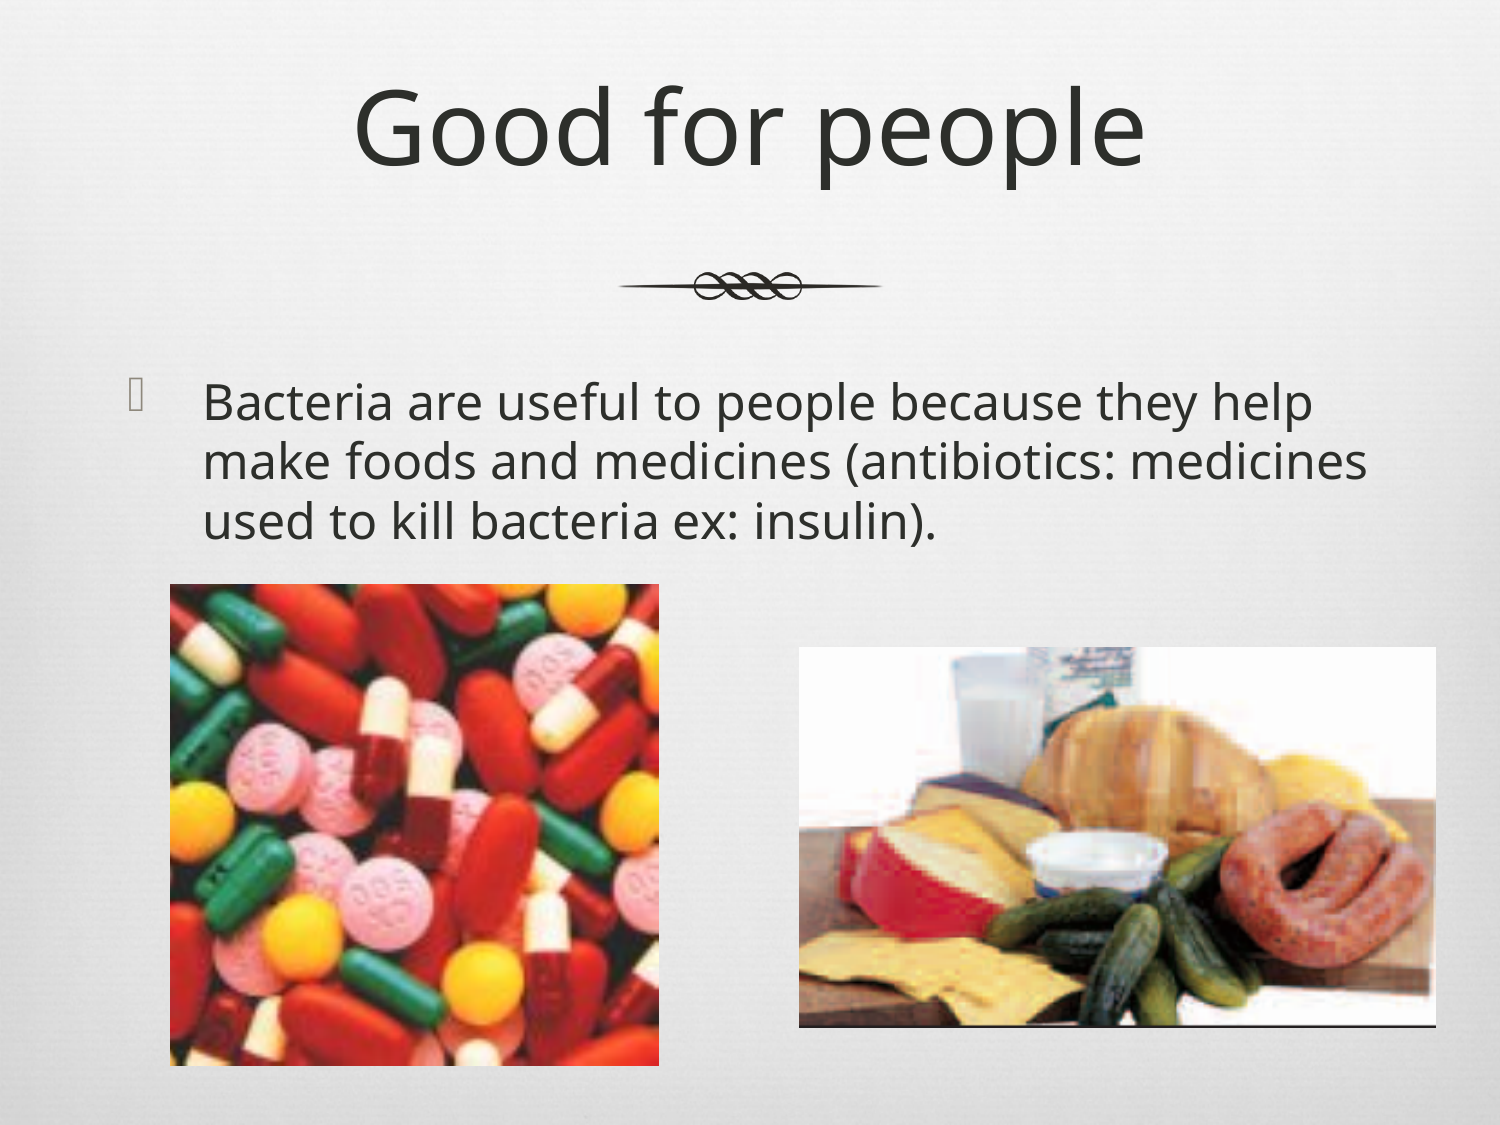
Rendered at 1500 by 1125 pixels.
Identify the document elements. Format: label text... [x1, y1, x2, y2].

title Good for people [112, 11, 1388, 236]
list Bacteria are useful to people because they help make foods and medicines (antibiotics: medicines used to kill bacteria ex: insulin). [112, 362, 1388, 564]
picture [169, 584, 660, 1067]
picture [615, 272, 885, 300]
picture [799, 647, 1436, 1028]
